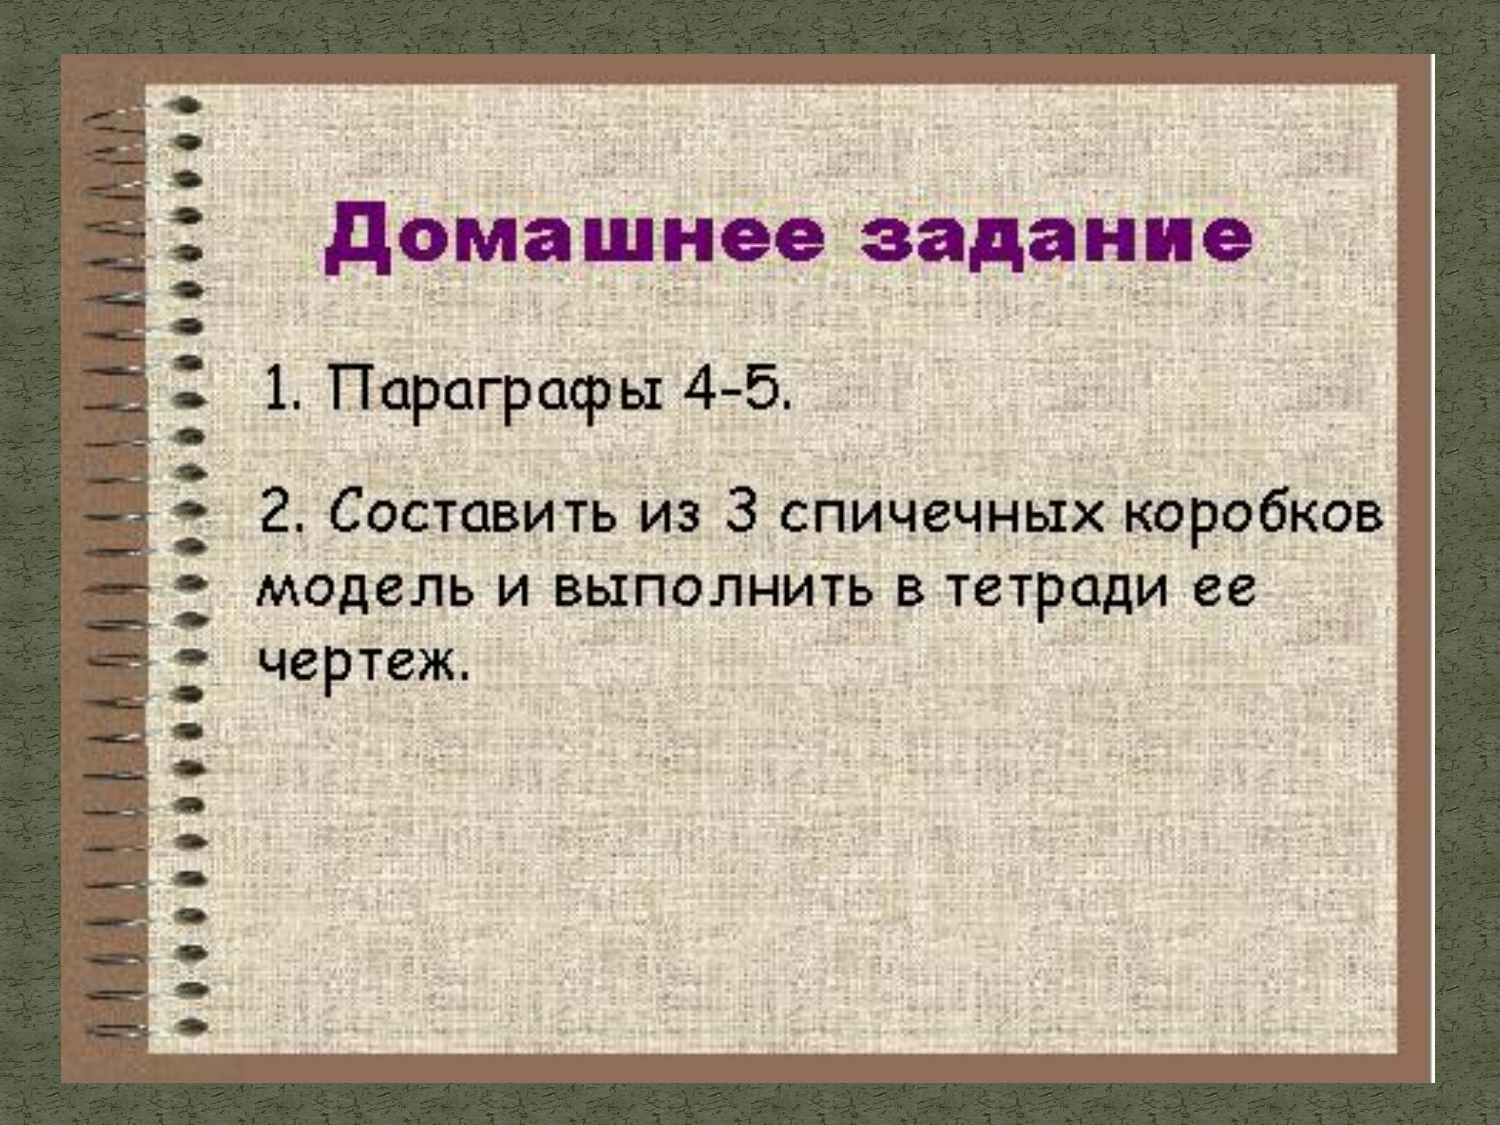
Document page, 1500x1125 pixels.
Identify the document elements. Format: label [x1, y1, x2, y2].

picture [61, 54, 1435, 1083]
